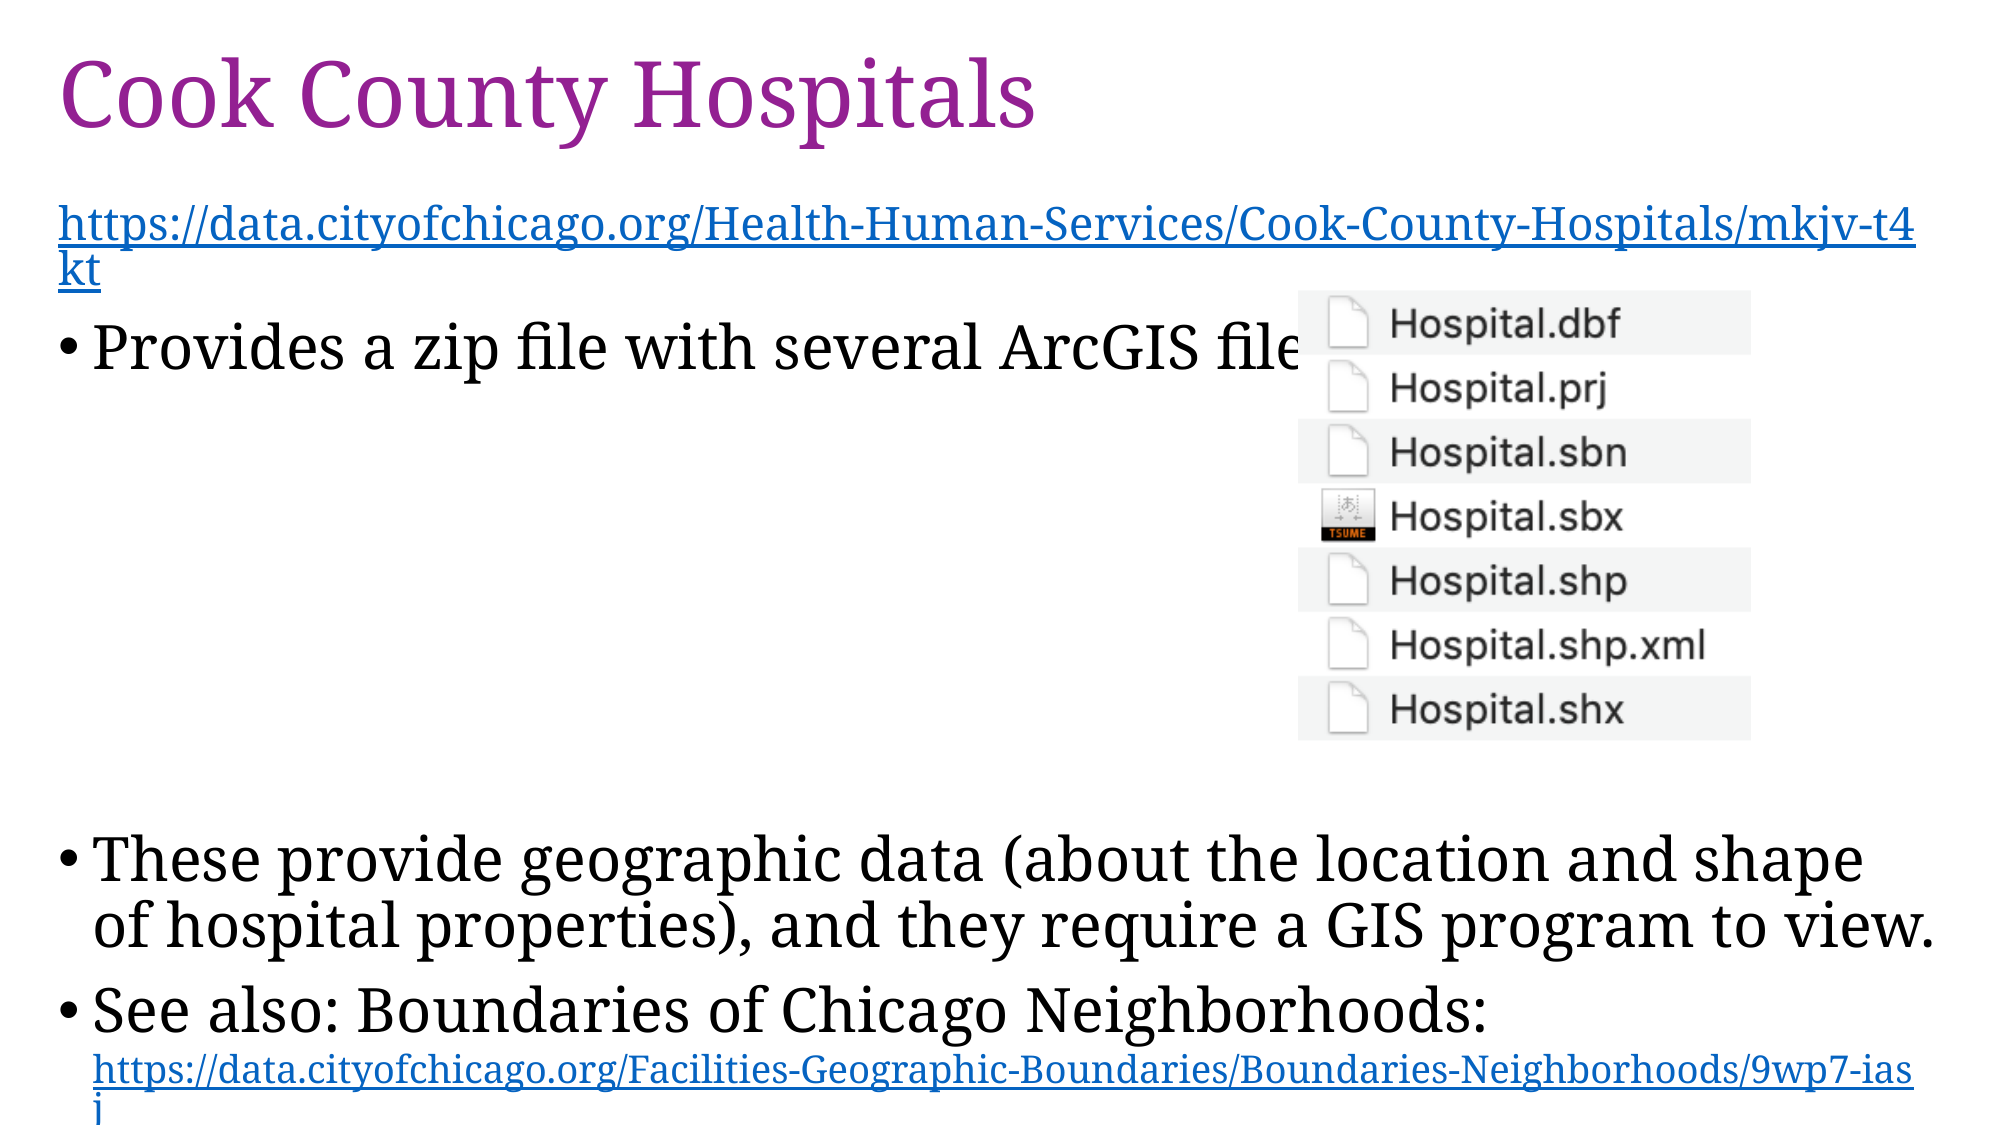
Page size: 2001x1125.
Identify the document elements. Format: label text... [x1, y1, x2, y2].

picture [1298, 284, 1751, 744]
title Cook County Hospitals [43, 25, 1953, 171]
list https://data.cityofchicago.org/Health-Human-Services/Cook-County-Hospitals/mkjv-t4kt Provides a zip file with several ArcGIS files: These provide geographic data (about the location and shape of hospital properties), and they require a GIS program to view. See also: Boundaries of Chicago Neighborhoods: https://data.cityofchicago.org/Facilities-Geographic-Boundaries/Boundaries-Neighborhoods/9wp7-iasj [43, 188, 1953, 1106]
